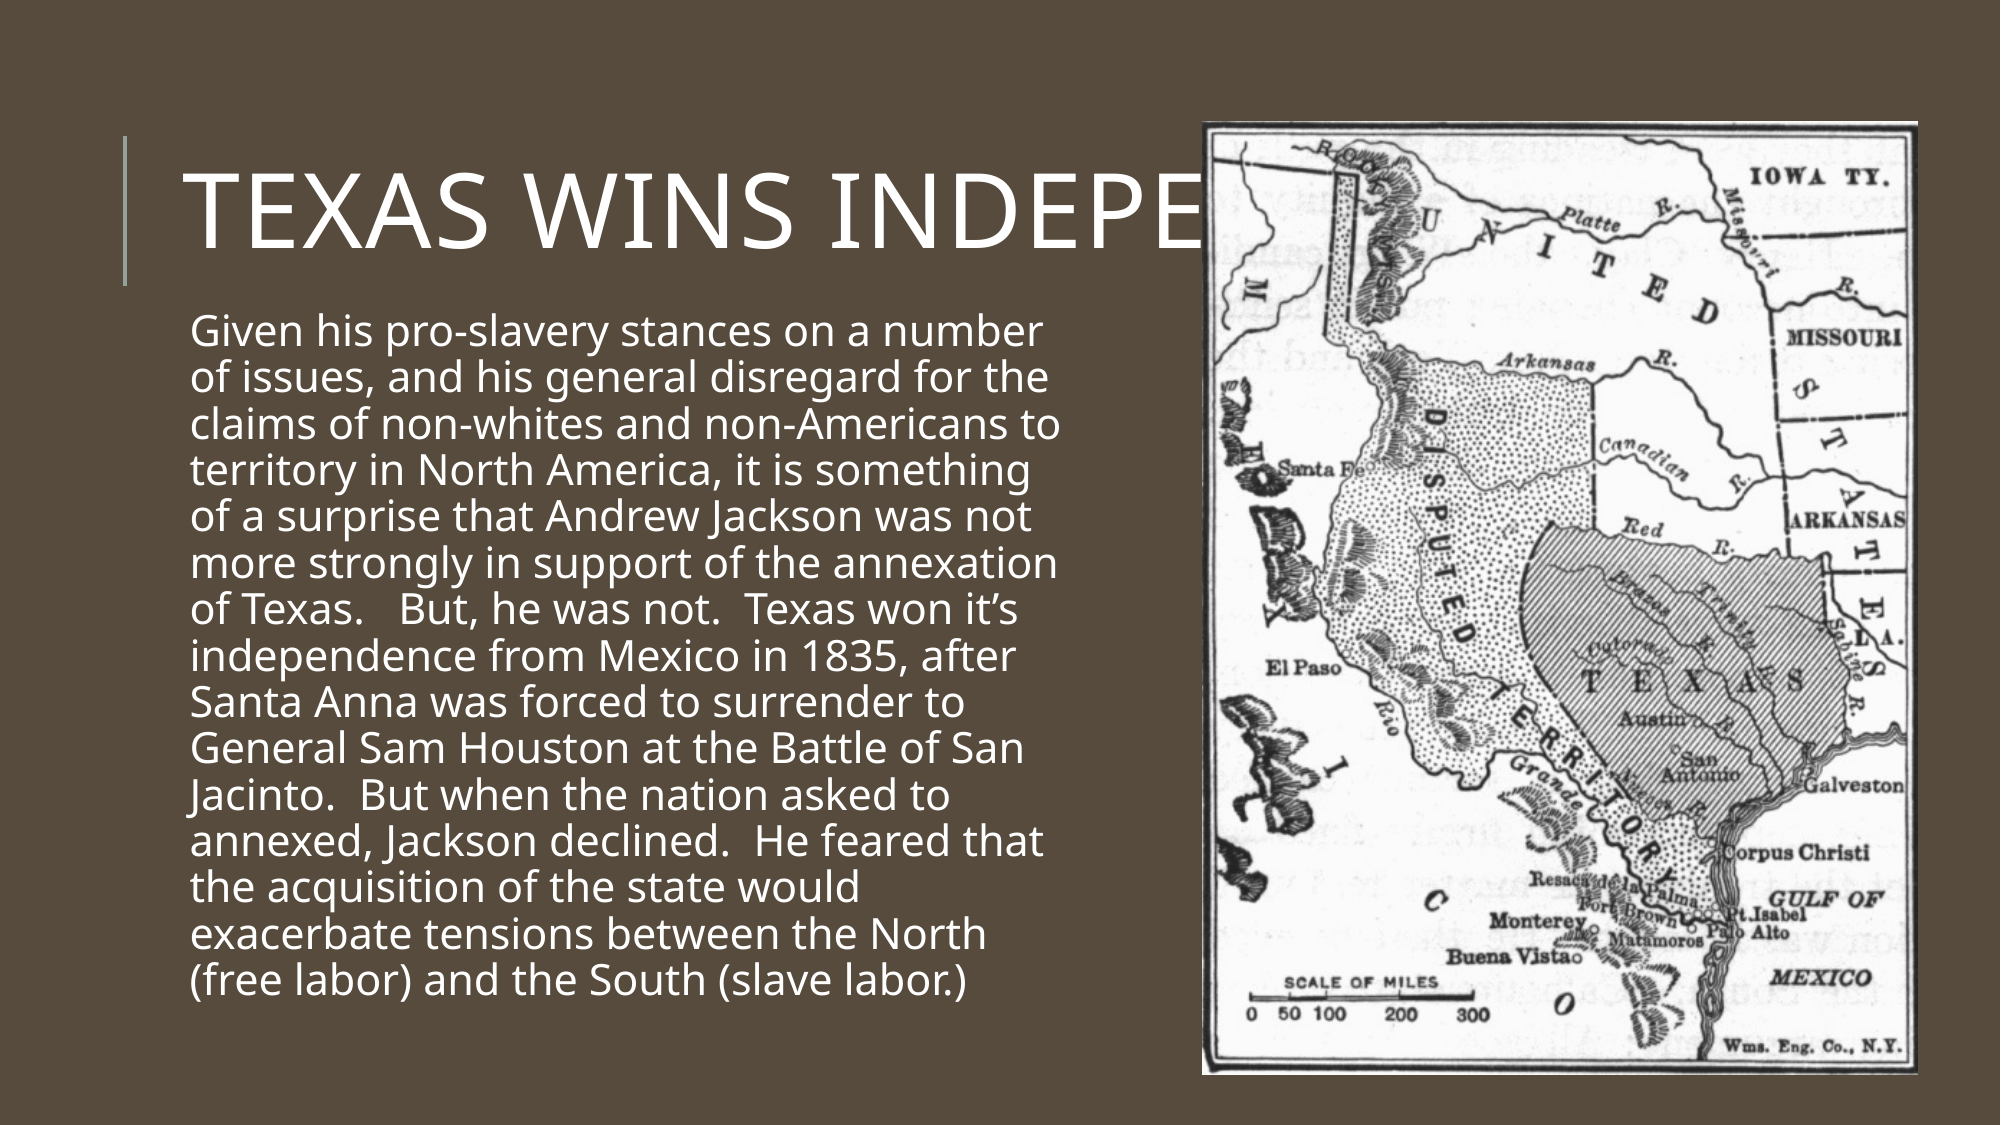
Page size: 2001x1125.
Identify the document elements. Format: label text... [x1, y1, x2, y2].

list Given his pro-slavery stances on a number of issues, and his general disregard for the claims of non-whites and non-Americans to territory in North America, it is something of a surprise that Andrew Jackson was not more strongly in support of the annexation of Texas. But, he was not. Texas won it’s independence from Mexico in 1835, after Santa Anna was forced to surrender to General Sam Houston at the Battle of San Jacinto. But when the nation asked to annexed, Jackson declined. He feared that the acquisition of the state would exacerbate tensions between the North (free labor) and the South (slave labor.) [168, 301, 1075, 1035]
title Texas wins independence [168, 96, 1763, 342]
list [1202, 121, 1918, 1076]
